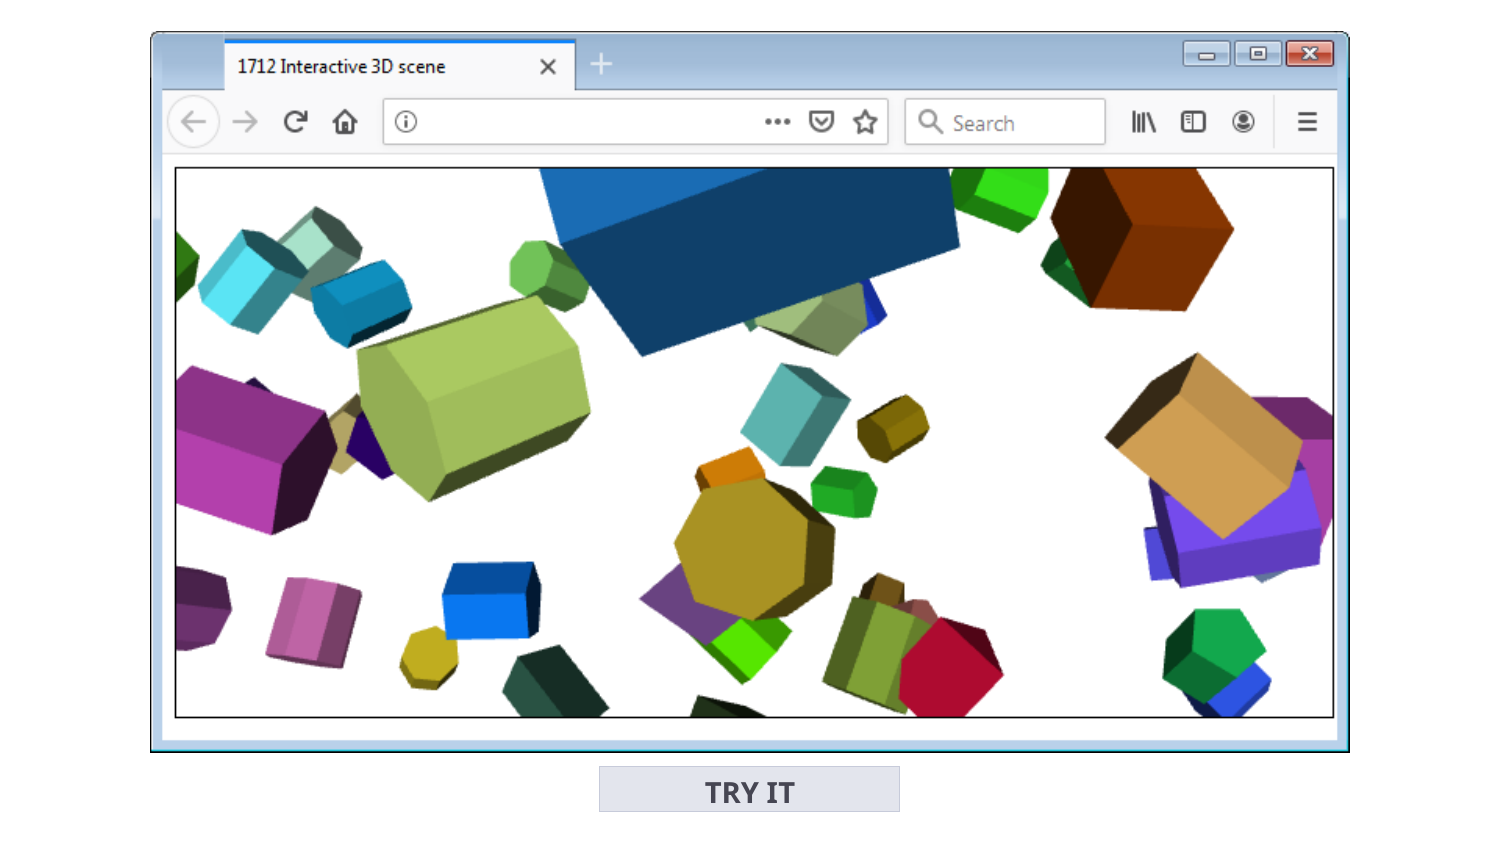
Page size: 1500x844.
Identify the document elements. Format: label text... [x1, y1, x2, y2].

picture [149, 31, 1351, 753]
text_box TRY IT [599, 766, 900, 812]
